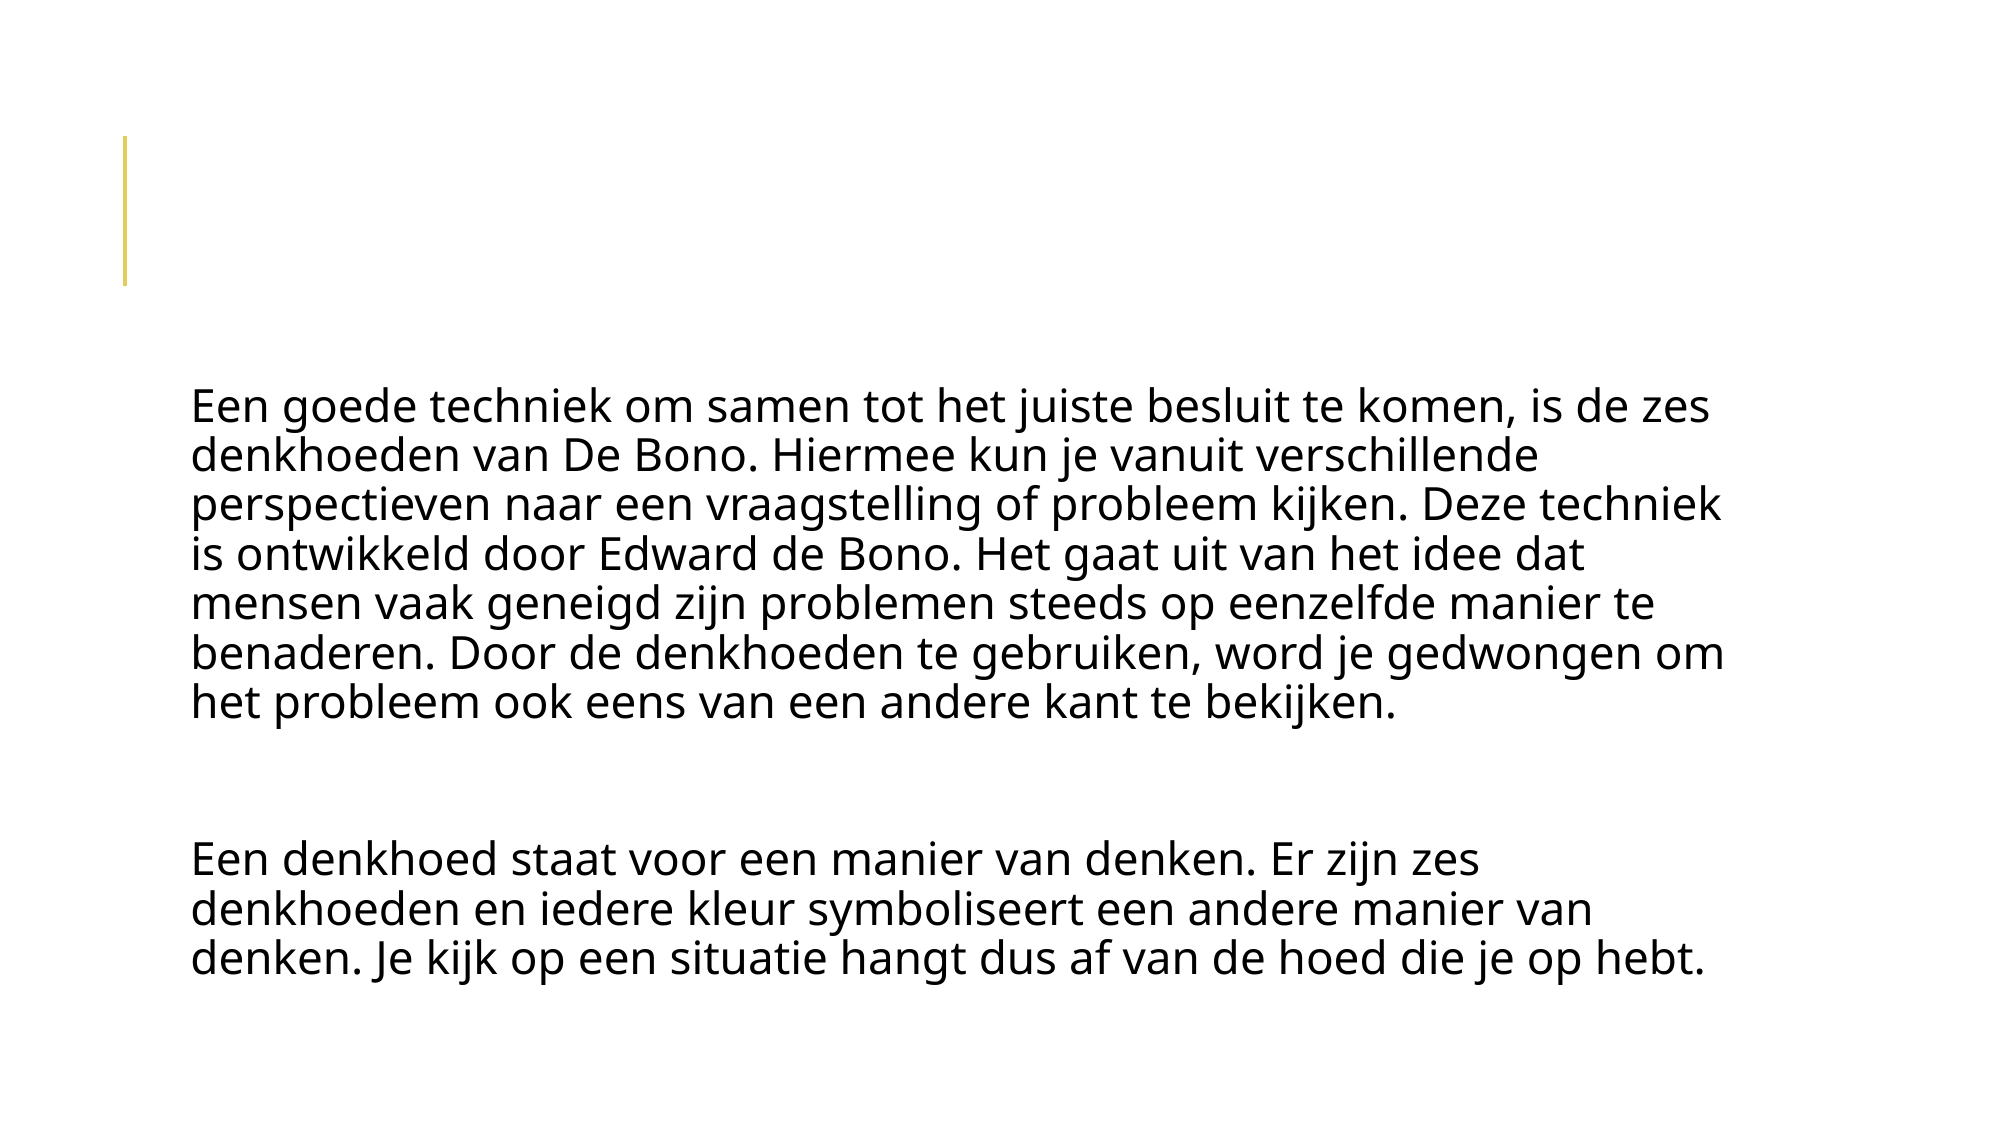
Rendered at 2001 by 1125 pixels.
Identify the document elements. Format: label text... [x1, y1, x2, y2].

list Een goede techniek om samen tot het juiste besluit te komen, is de zes denkhoeden van De Bono. Hiermee kun je vanuit verschillende perspectieven naar een vraagstelling of probleem kijken. Deze techniek is ontwikkeld door Edward de Bono. Het gaat uit van het idee dat mensen vaak geneigd zijn problemen steeds op eenzelfde manier te benaderen. Door de denkhoeden te gebruiken, word je gedwongen om het probleem ook eens van een andere kant te bekijken. Een denkhoed staat voor een manier van denken. Er zijn zes denkhoeden en iedere kleur symboliseert een andere manier van denken. Je kijk op een situatie hangt dus af van de hoed die je op hebt. [168, 375, 1763, 1035]
